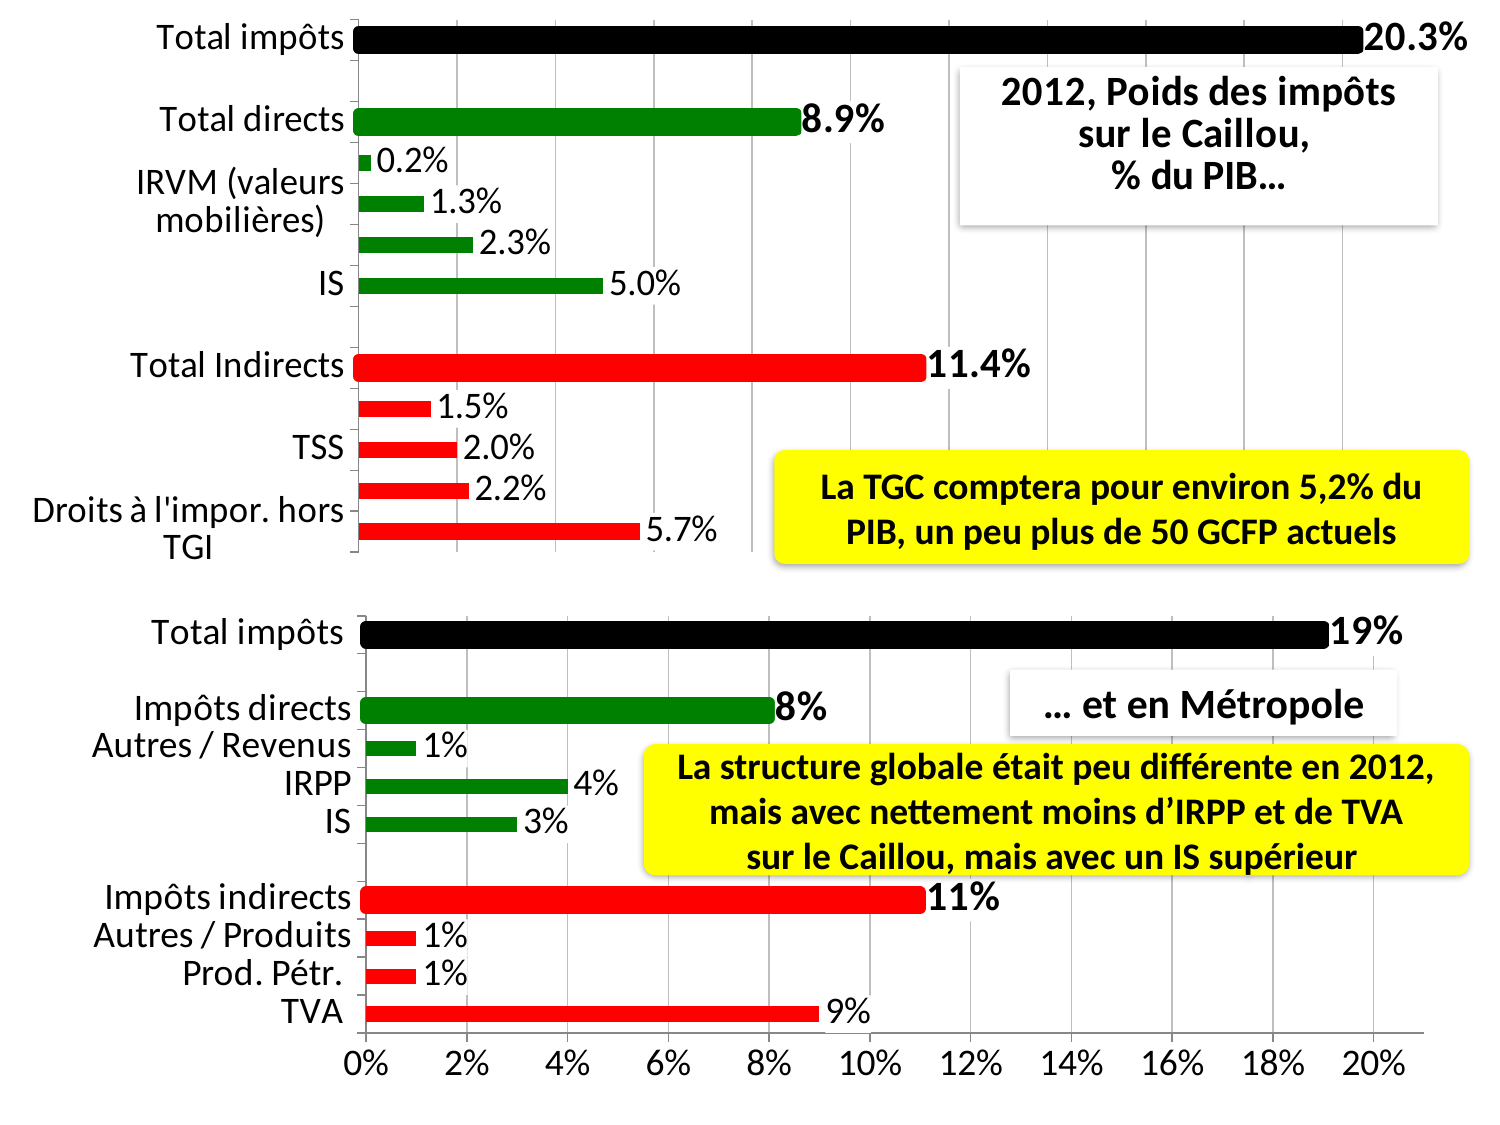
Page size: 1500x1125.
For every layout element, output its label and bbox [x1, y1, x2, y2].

chart [25, 18, 1470, 1105]
